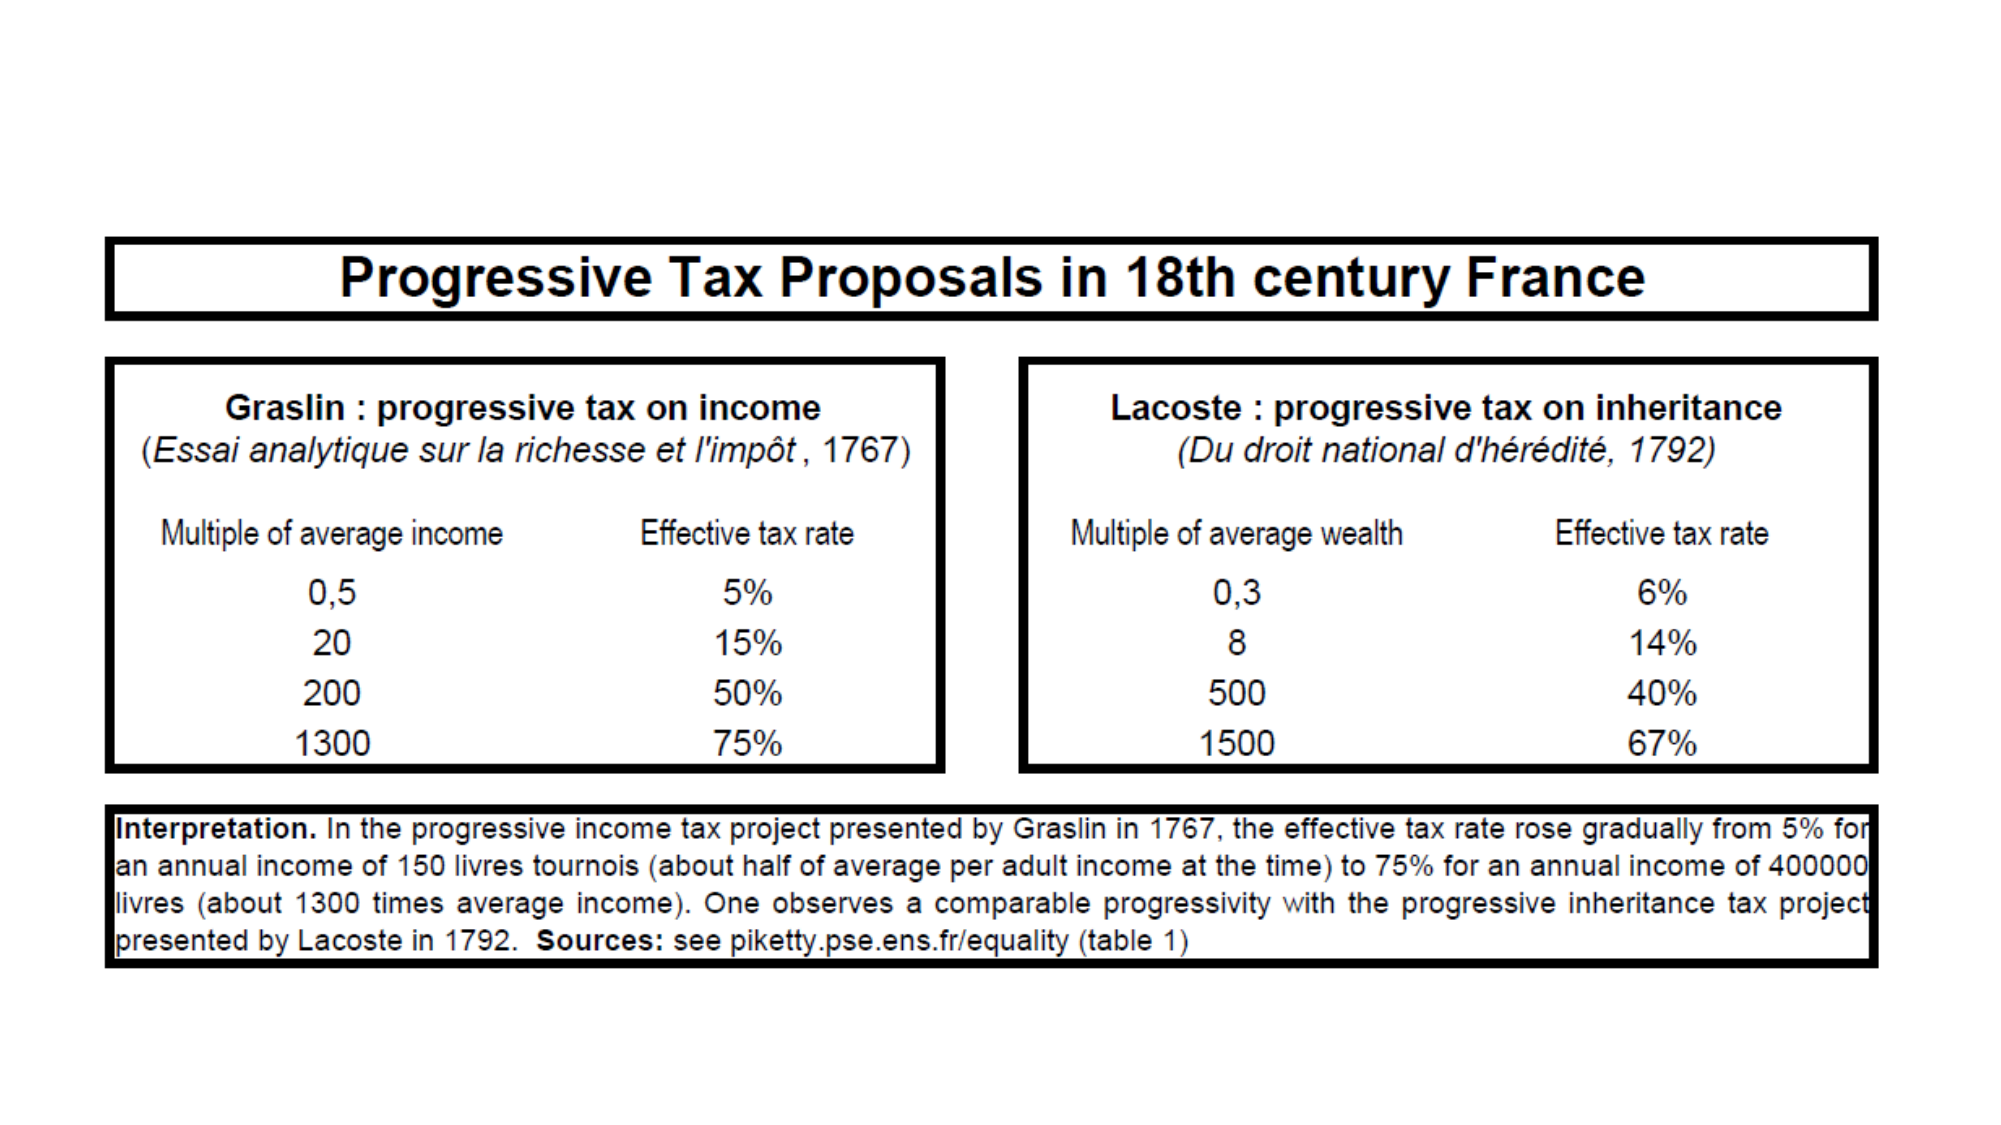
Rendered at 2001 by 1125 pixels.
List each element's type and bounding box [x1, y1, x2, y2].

picture [50, 52, 1950, 1073]
